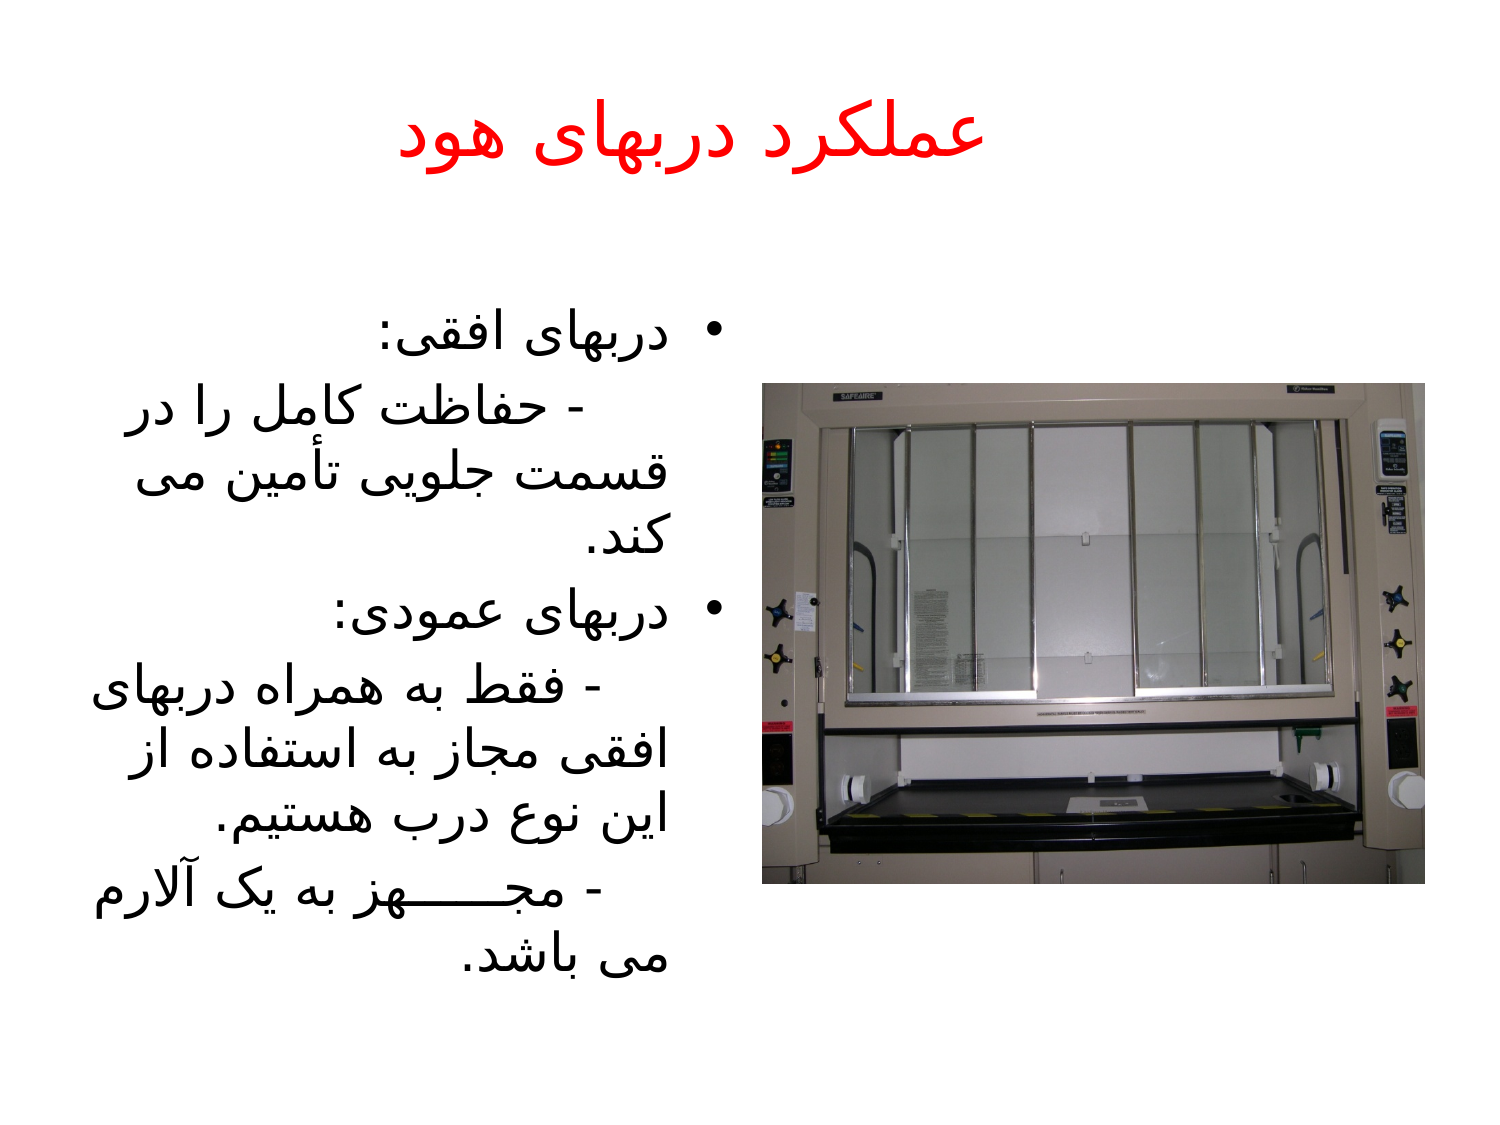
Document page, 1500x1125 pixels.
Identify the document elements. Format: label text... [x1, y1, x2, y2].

list دربهای افقی: - حفاظت کامل را در قسمت جلویی تأمین می کند. دربهای عمودی: - فقط به همراه دربهای افقی مجاز به استفاده از این نوع درب هستیم. - مجــــــهز به یک آلارم می باشد. [75, 288, 738, 1013]
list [762, 383, 1426, 885]
title عملکرد دربهای هود [75, 20, 1313, 233]
